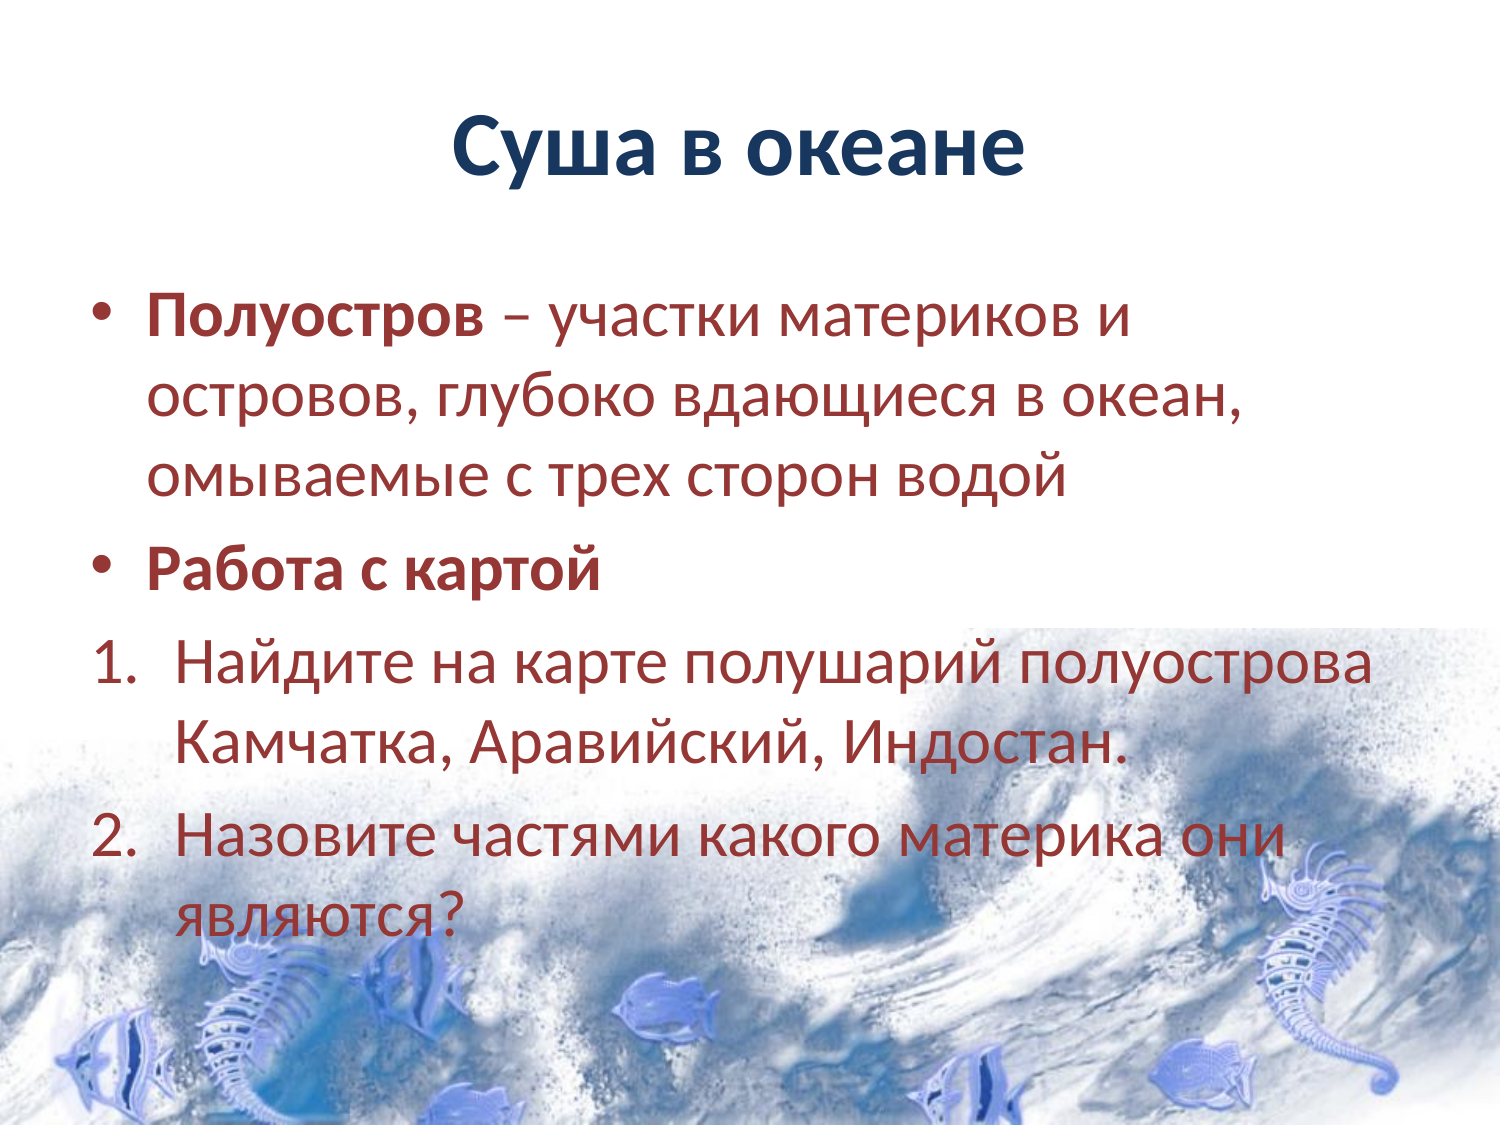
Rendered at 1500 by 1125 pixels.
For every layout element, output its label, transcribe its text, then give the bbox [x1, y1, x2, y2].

picture [0, 628, 1500, 1125]
list Полуостров – участки материков и островов, глубоко вдающиеся в океан, омываемые с трех сторон водой Работа с картой Найдите на карте полушарий полуострова Камчатка, Аравийский, Индостан. Назовите частями какого материка они являются? [74, 262, 1426, 1006]
title Суша в океане [75, 45, 1425, 233]
